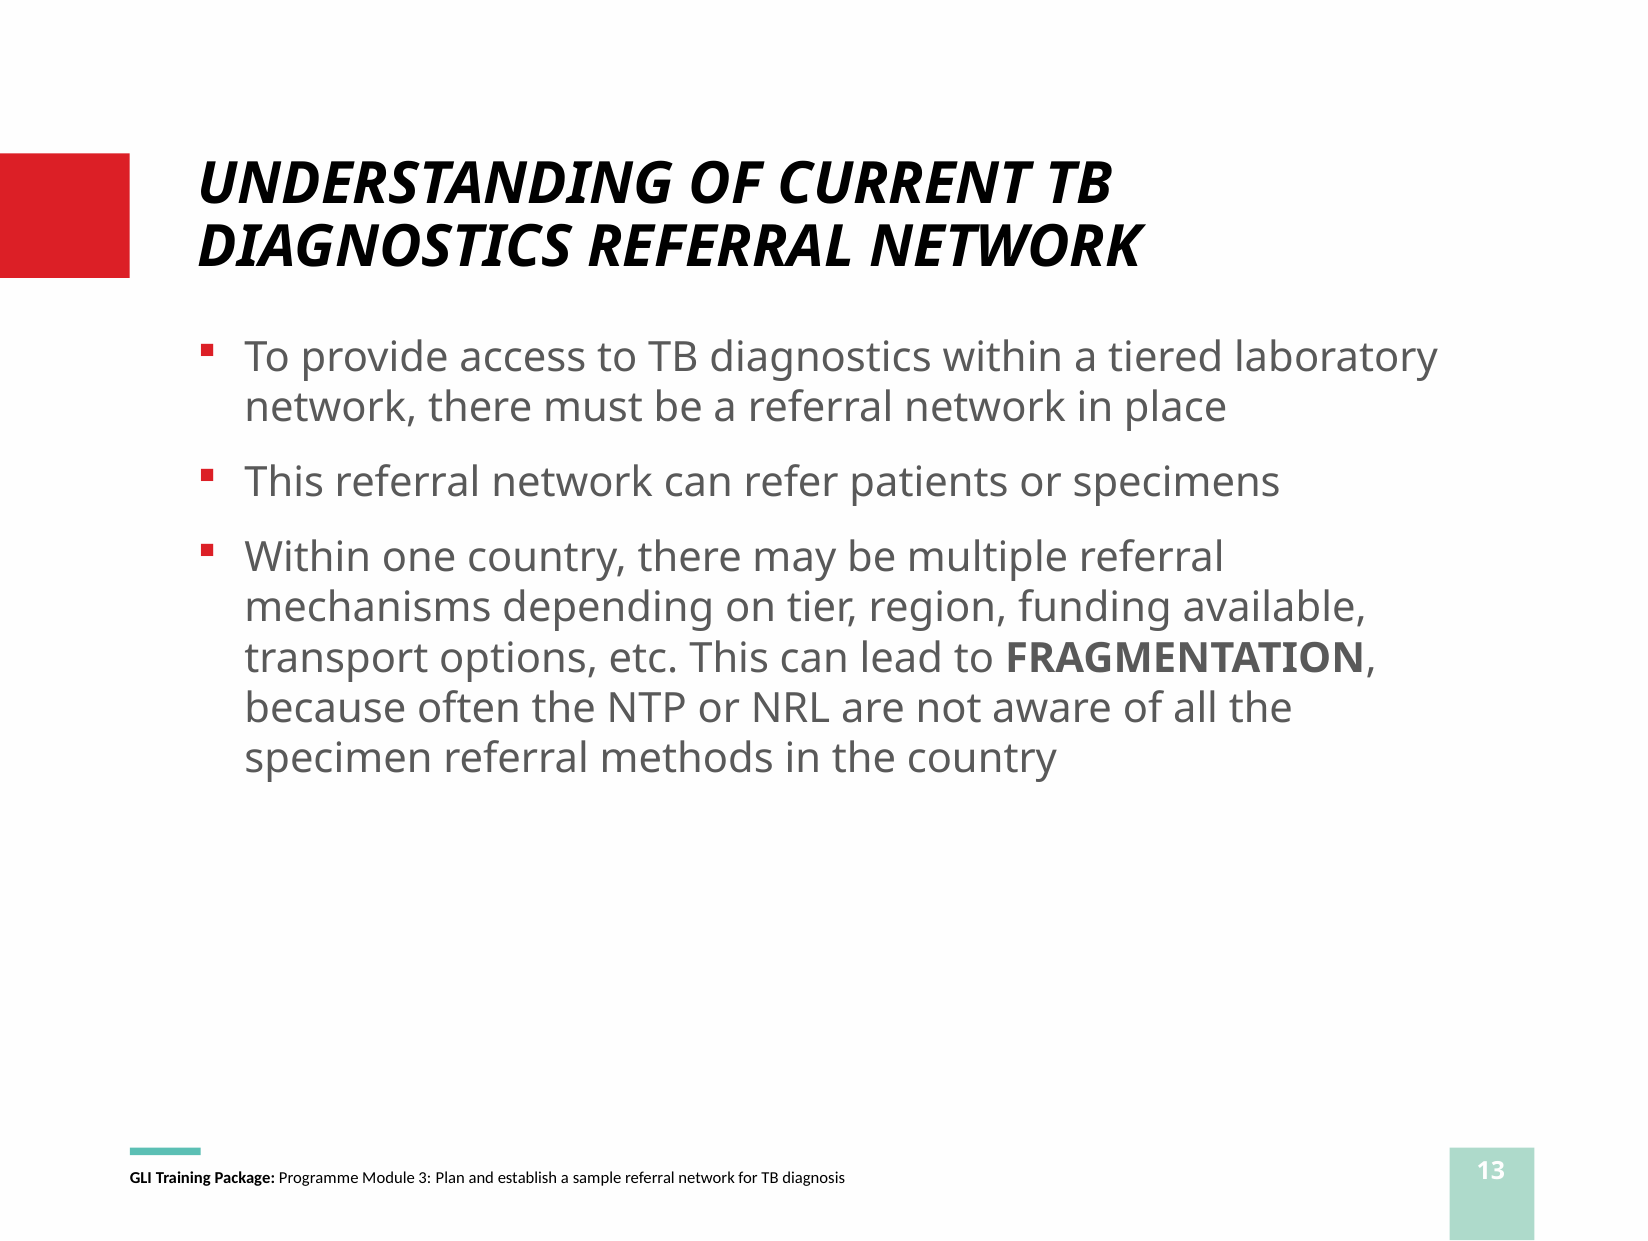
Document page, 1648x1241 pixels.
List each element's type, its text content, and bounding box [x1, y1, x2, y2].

title UNDERSTANDING OF CURRENT TB DIAGNOSTICS REFERRAL NETWORK [197, 153, 1450, 278]
list To provide access to TB diagnostics within a tiered laboratory network, there must be a referral network in place This referral network can refer patients or specimens Within one country, there may be multiple referral mechanisms depending on tier, region, funding available, transport options, etc. This can lead to FRAGMENTATION, because often the NTP or NRL are not aware of all the specimen referral methods in the country [197, 330, 1450, 1087]
